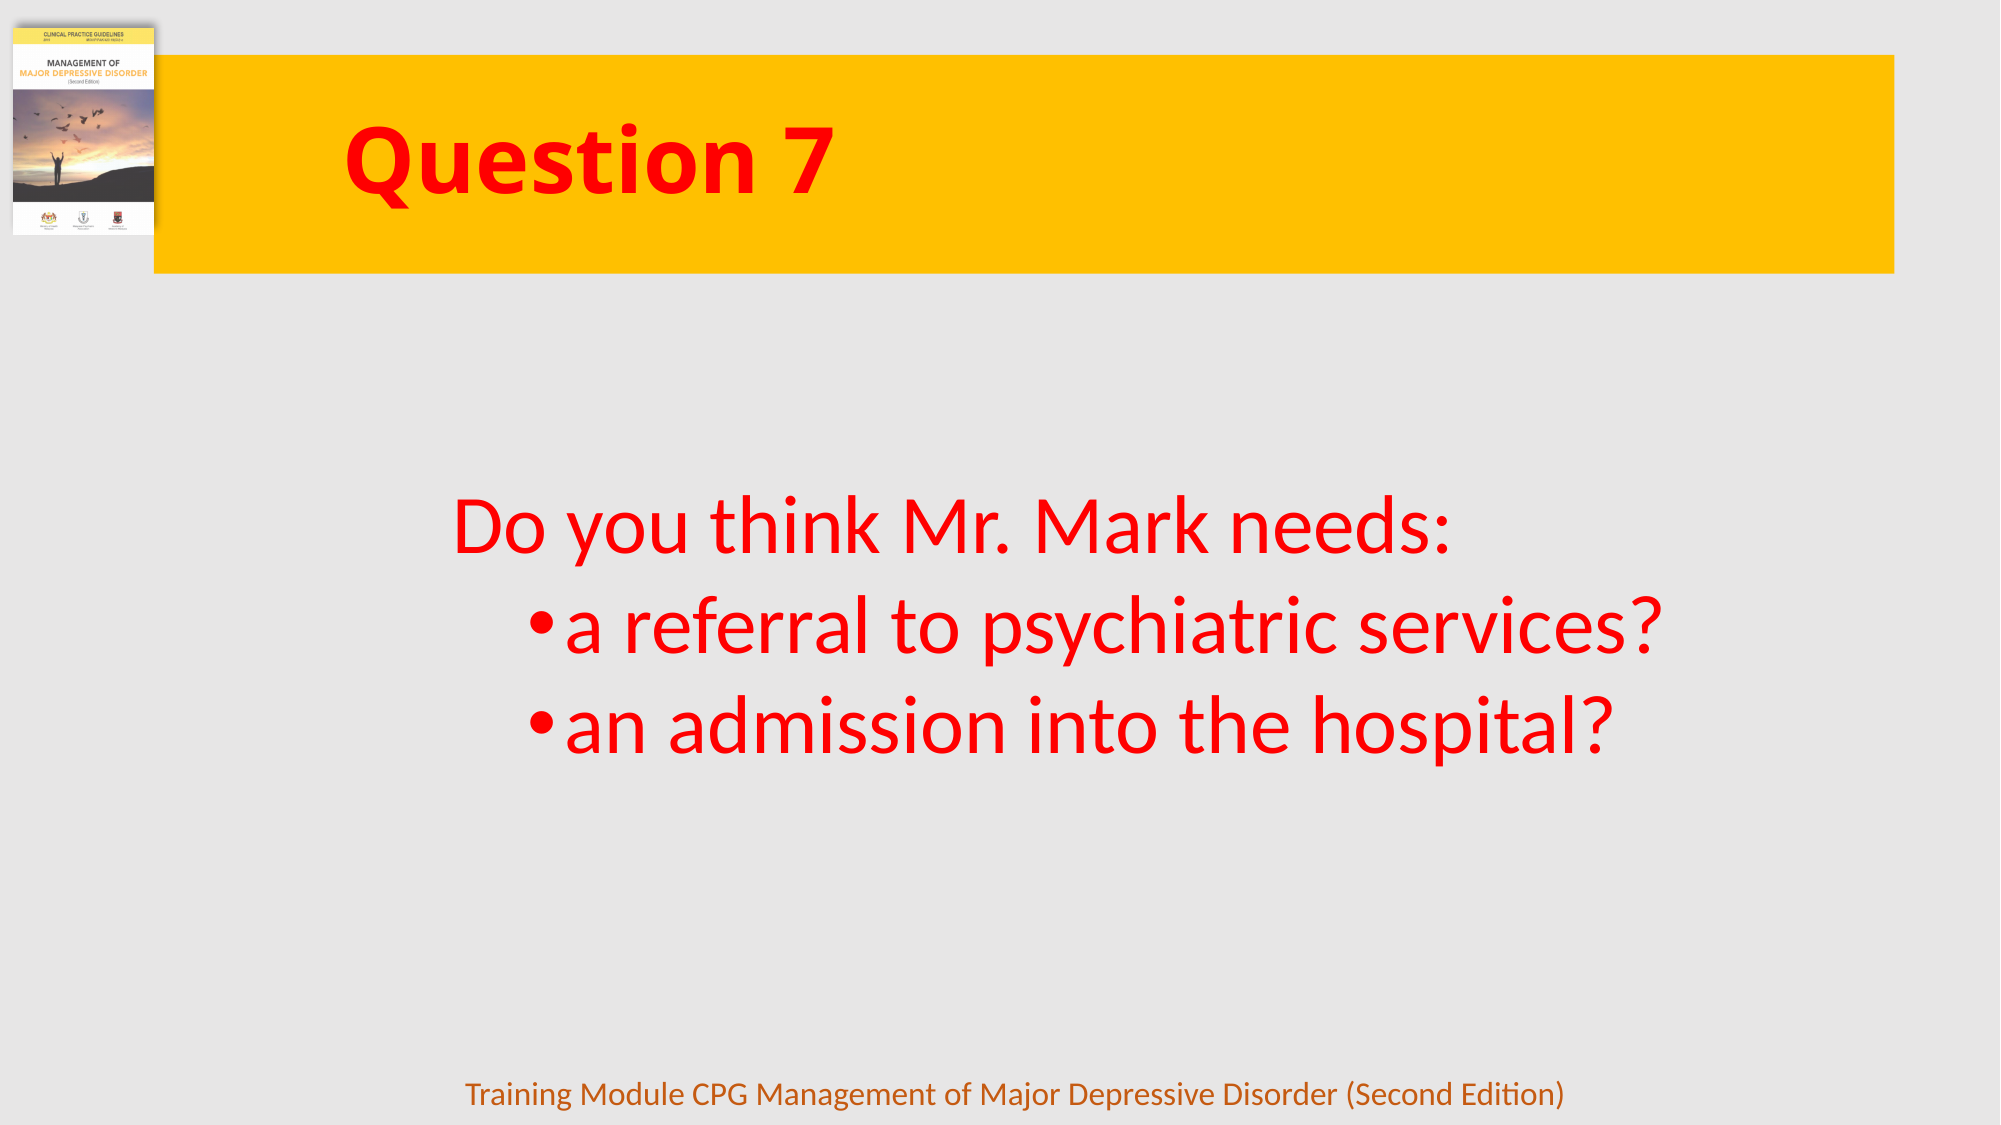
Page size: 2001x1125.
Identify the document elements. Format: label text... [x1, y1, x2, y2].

text_box Training Module CPG Management of Major Depressive Disorder (Second Edition) [450, 1065, 1832, 1120]
picture [13, 28, 154, 235]
title Question 7 [153, 54, 1895, 274]
list Do you think Mr. Mark needs: a referral to psychiatric services? an admission into the hospital? [137, 299, 1863, 1014]
